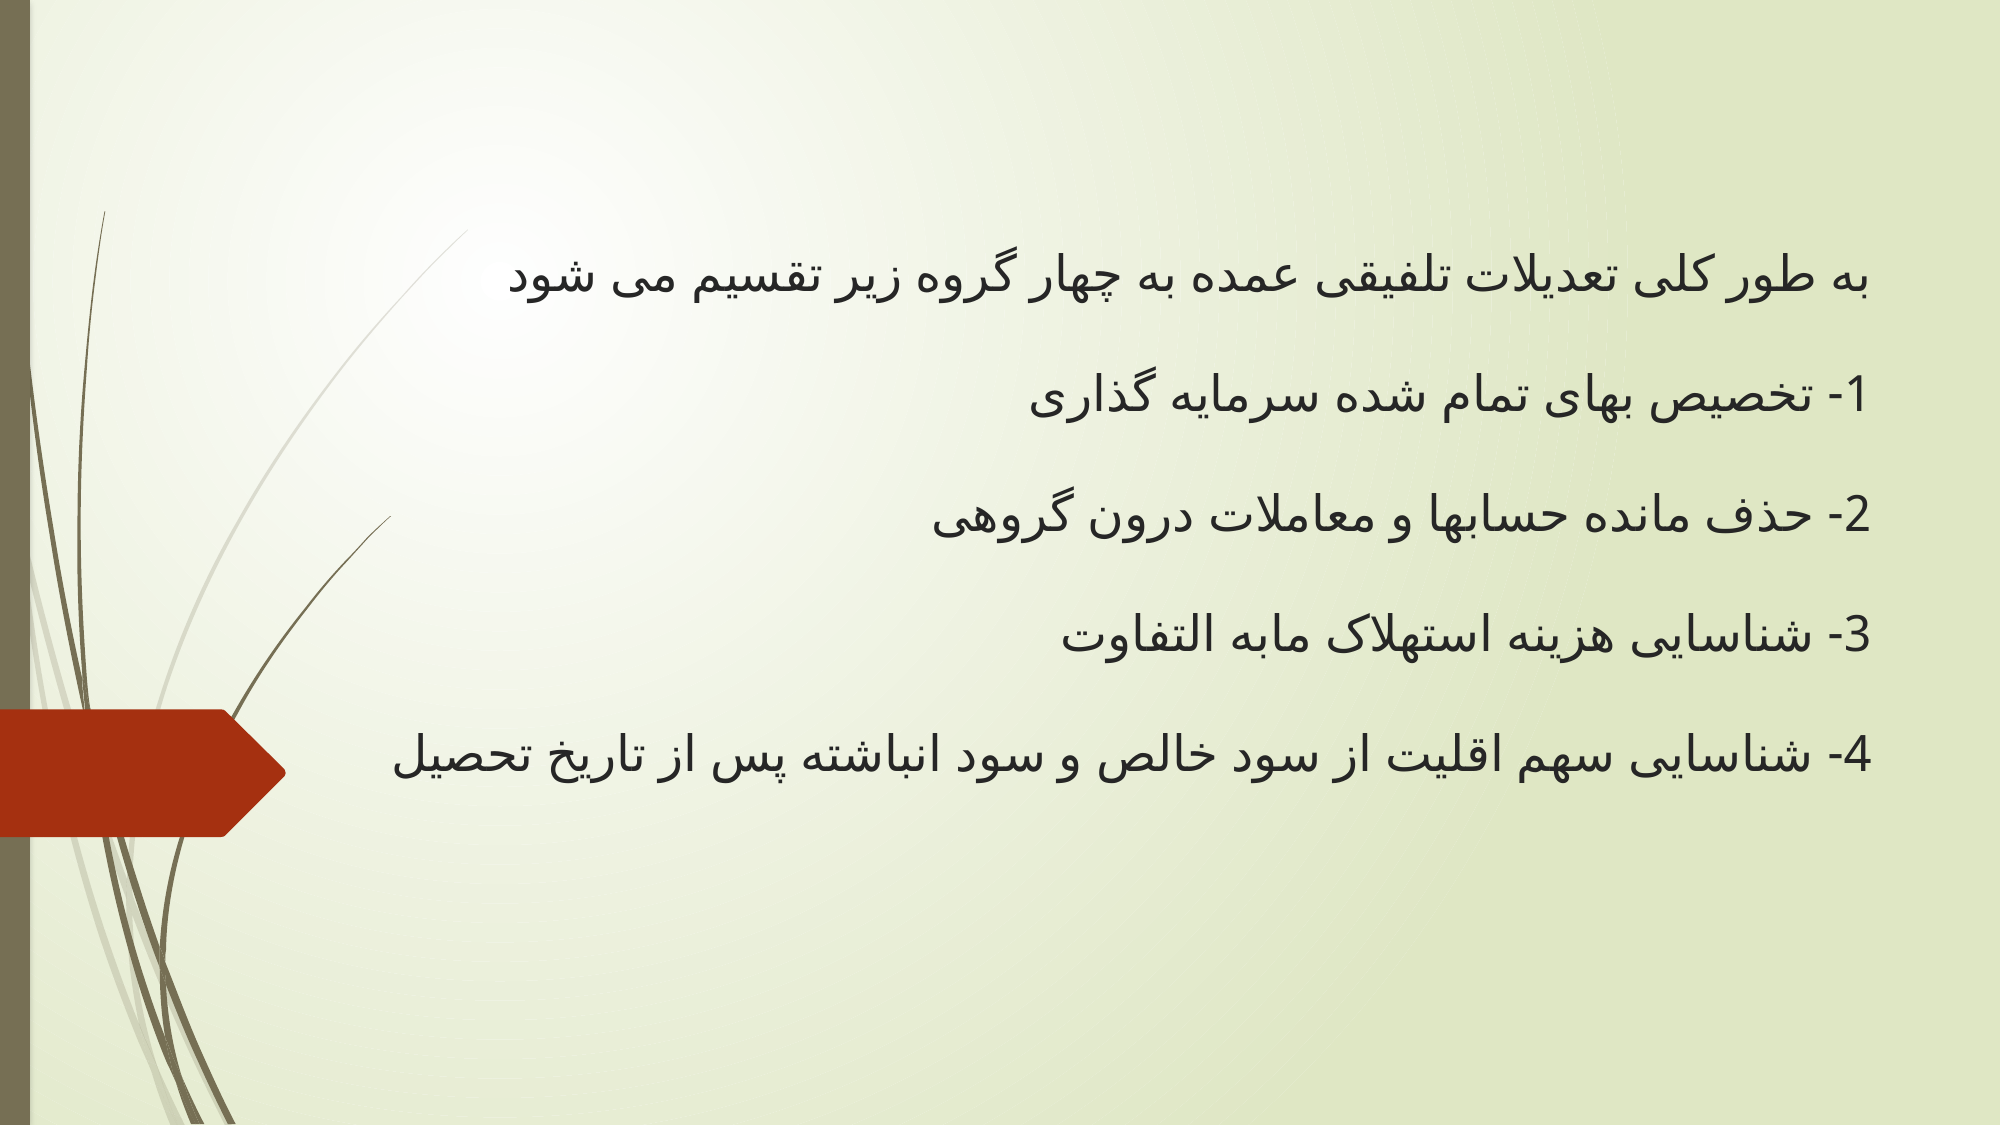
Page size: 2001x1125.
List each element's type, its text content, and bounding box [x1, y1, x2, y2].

title به طور کلی تعدیلات تلفیقی عمده به چهار گروه زیر تقسیم می شود 1- تخصیص بهای تمام شده سرمایه گذاری 2- حذف مانده حسابها و معاملات درون گروهی 3- شناسایی هزینه استهلاک مابه التفاوت 4- شناسایی سهم اقلیت از سود خالص و سود انباشته پس از تاریخ تحصیل [253, 29, 1888, 909]
text_box [362, 691, 1825, 963]
